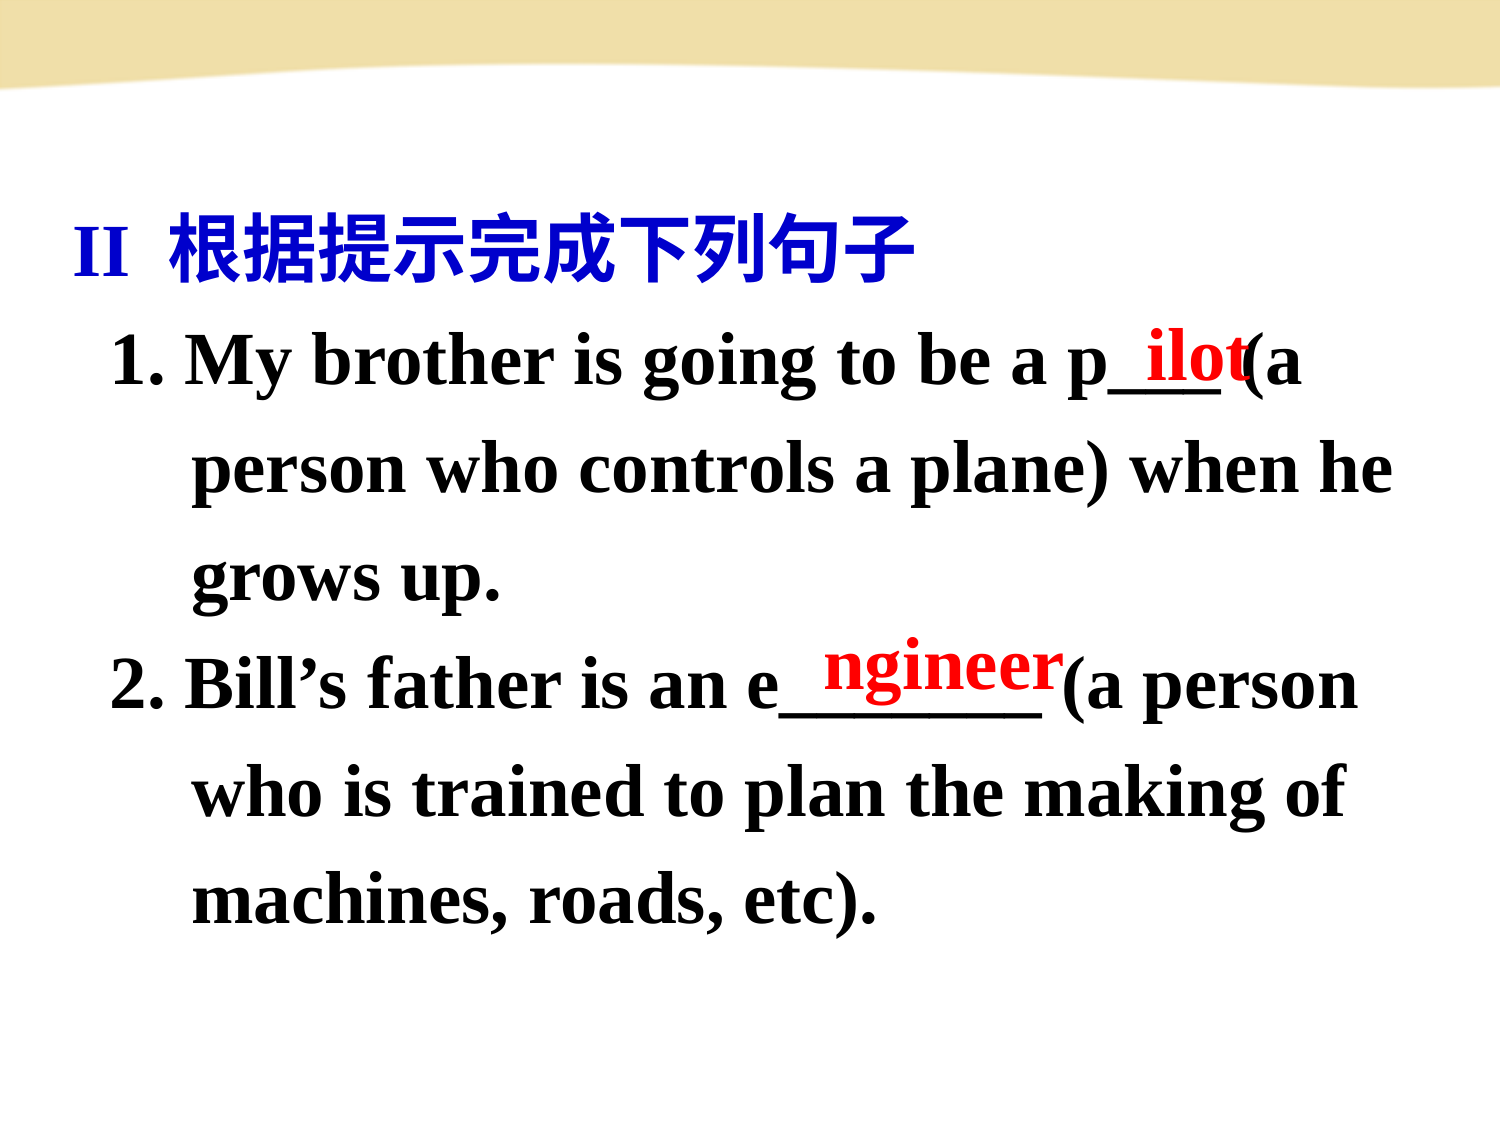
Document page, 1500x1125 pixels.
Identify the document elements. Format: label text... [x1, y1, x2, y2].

text_box ngineer [751, 607, 1098, 713]
text_box II 根据提示完成下列句子 1. My brother is going to be a p___ (a person who controls a plane) when he grows up. 2. Bill’s father is an e_______ (a person who is trained to plan the making of machines, roads, etc). [57, 175, 1428, 947]
text_box ilot [1113, 297, 1285, 403]
picture [0, 0, 1500, 1125]
